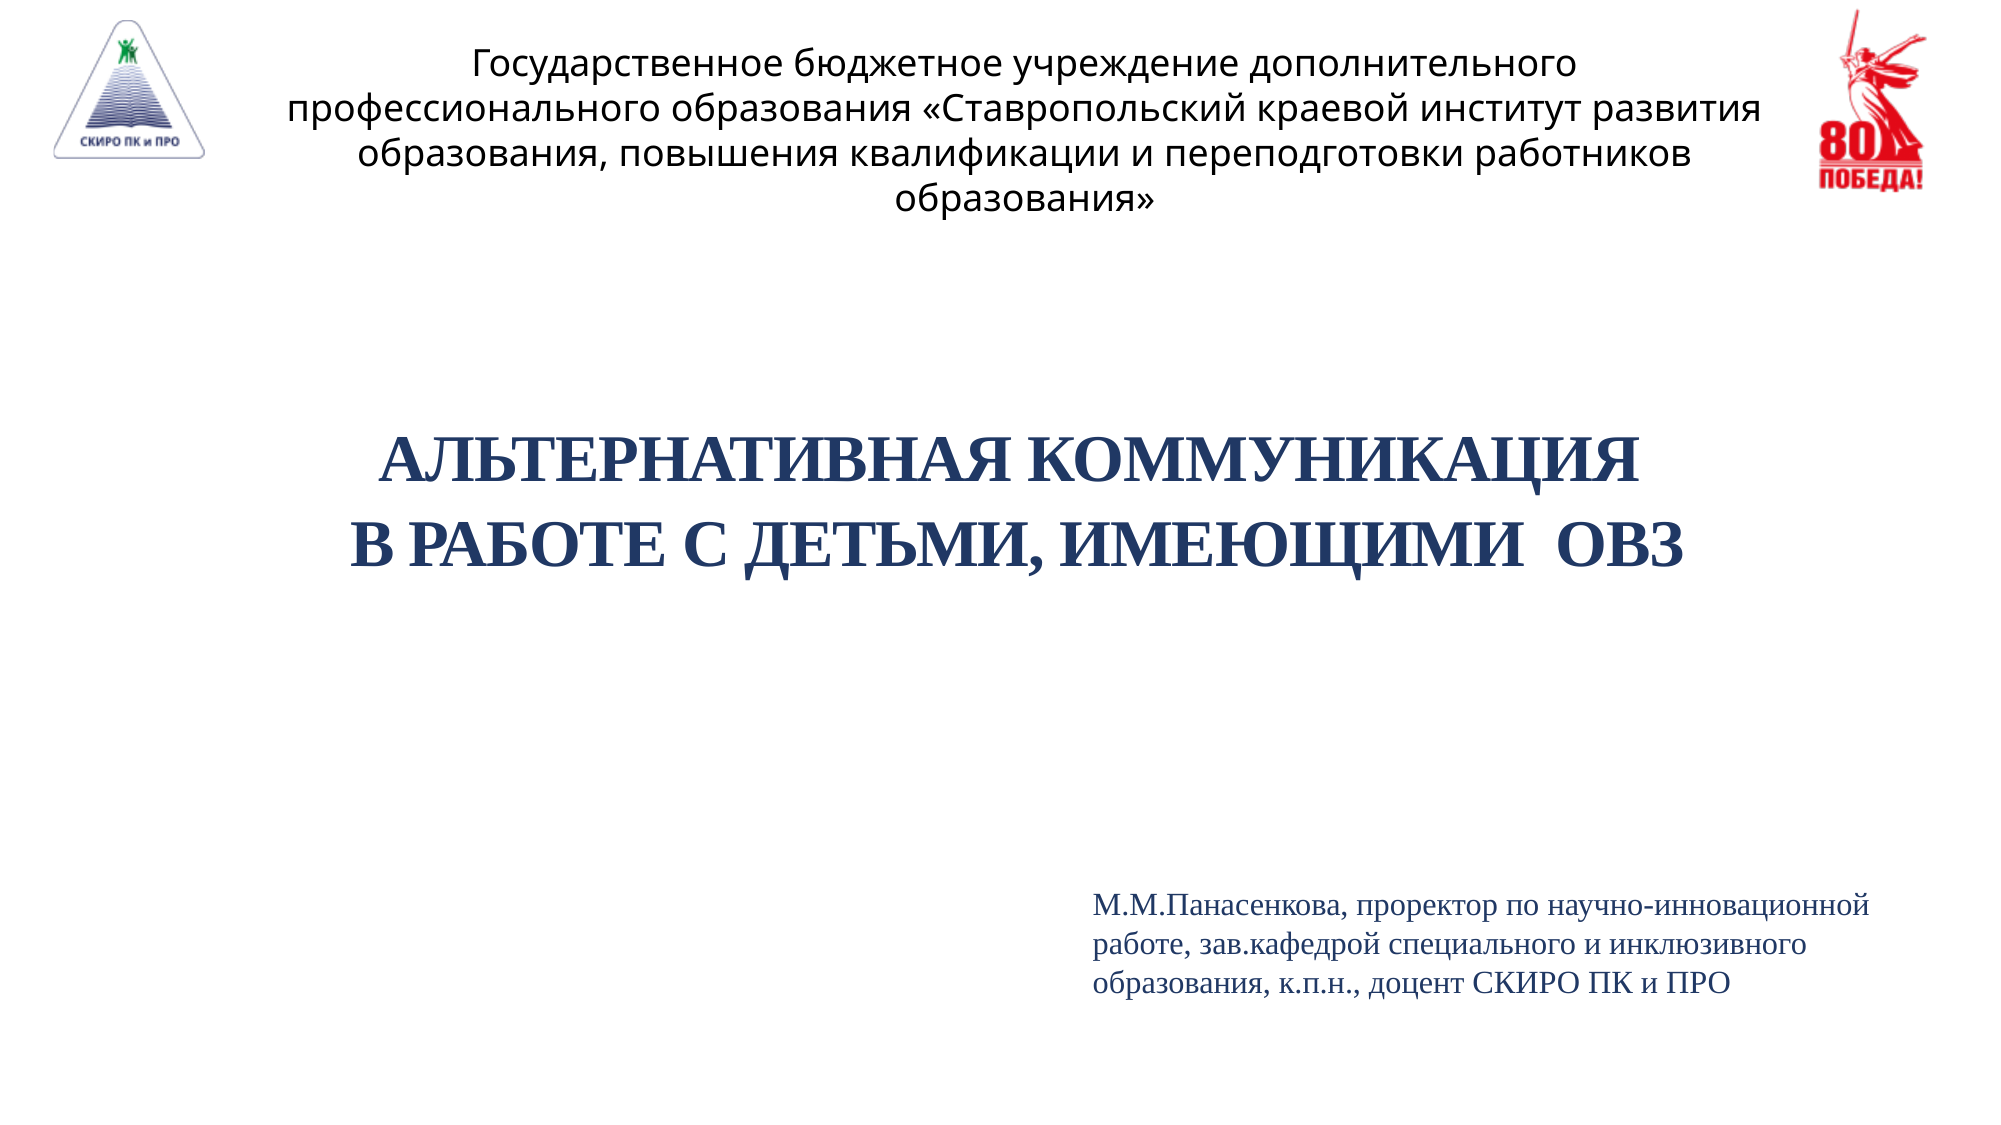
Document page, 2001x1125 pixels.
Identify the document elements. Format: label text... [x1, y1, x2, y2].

list М.М.Панасенкова, проректор по научно-инновационной работе, зав.кафедрой специального и инклюзивного образования, к.п.н., доцент СКИРО ПК и ПРО [1077, 876, 1895, 1018]
title Альтернативная коммуникация в работе с детьми, имеющими ОВЗ [203, 401, 1832, 552]
picture [53, 20, 205, 159]
picture [1798, 0, 1946, 210]
